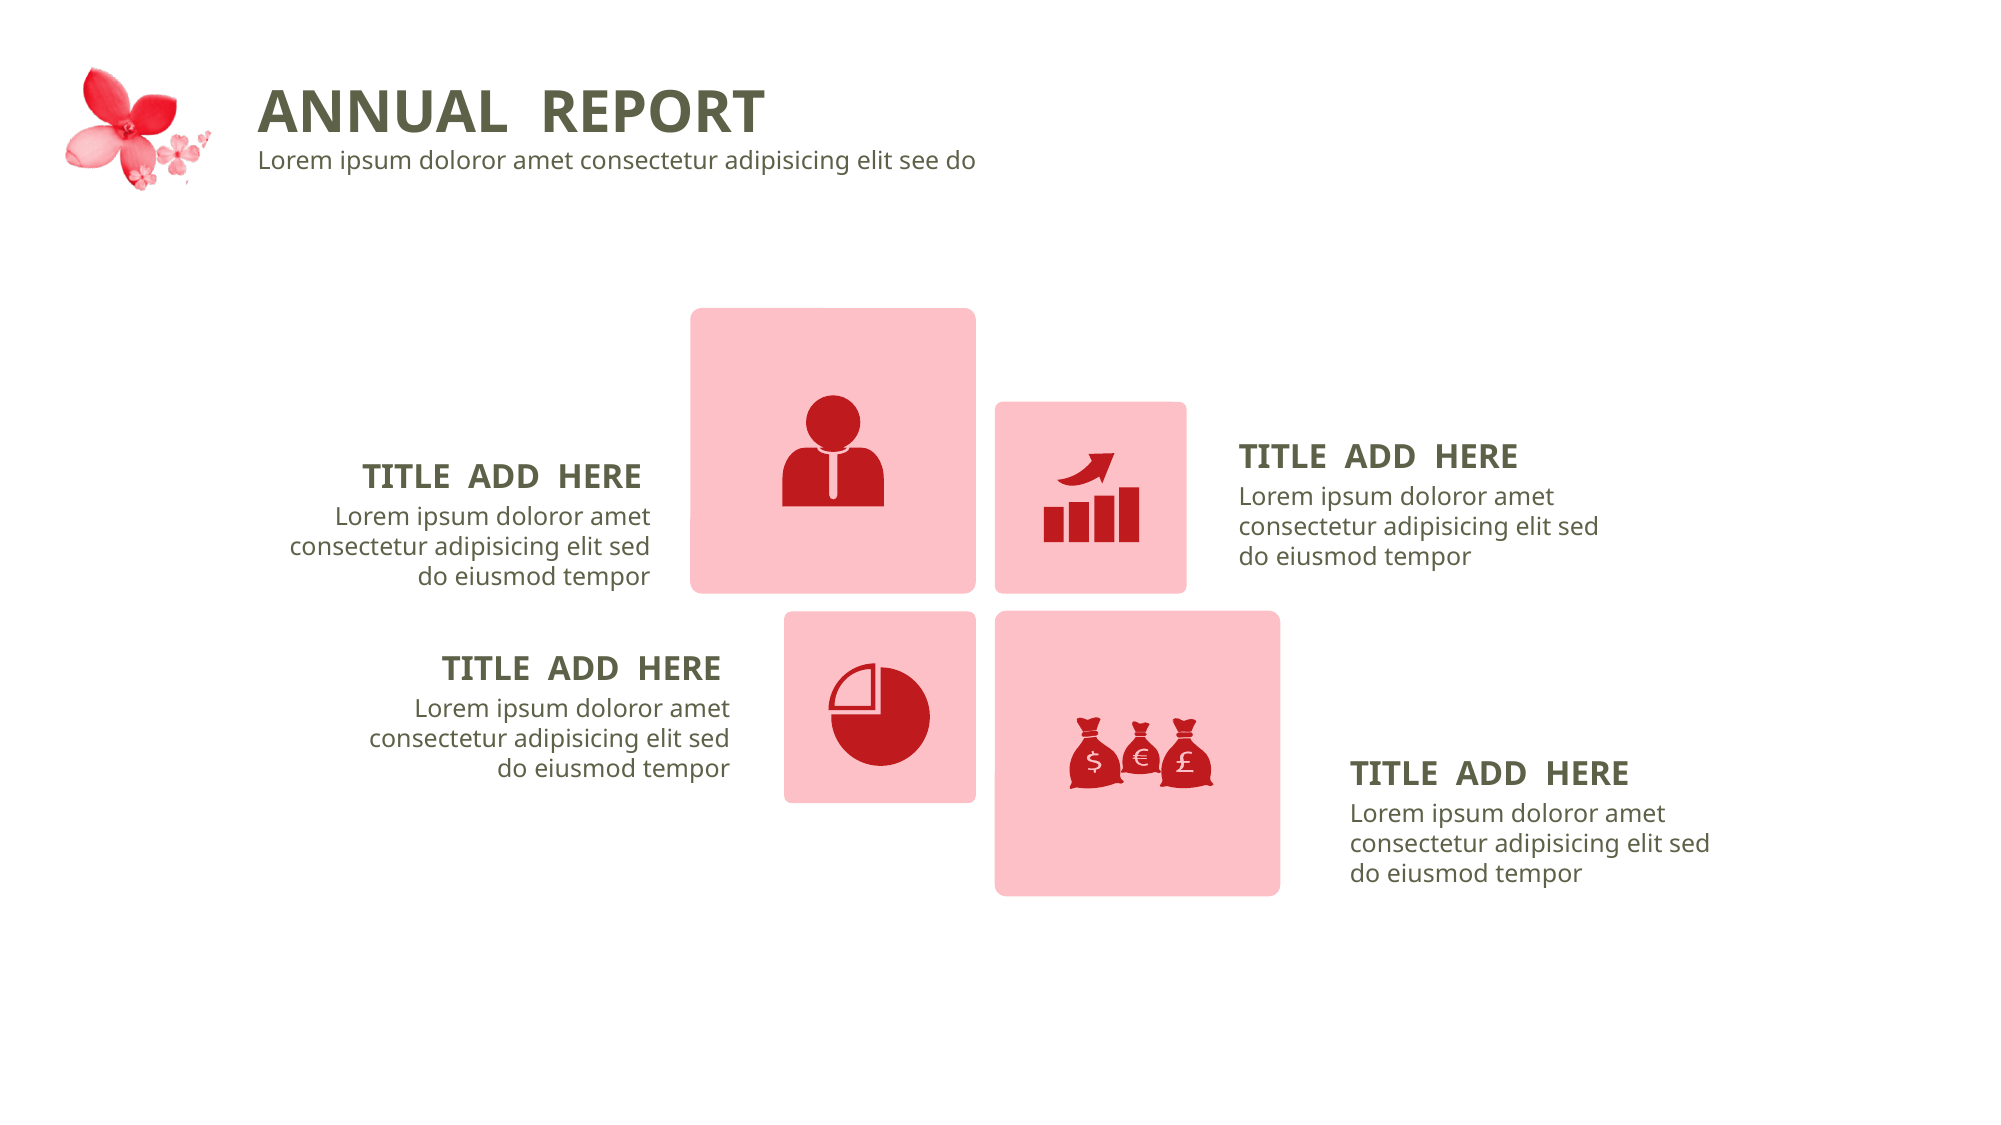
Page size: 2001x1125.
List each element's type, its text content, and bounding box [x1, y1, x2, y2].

text_box [782, 610, 977, 805]
text_box TITLE ADD HERE [351, 639, 746, 695]
picture [43, 47, 225, 228]
text_box [689, 306, 977, 595]
text_box Lorem ipsum doloror amet consectetur adipisicing elit sed do eiusmod tempor [1223, 483, 1618, 578]
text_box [1043, 453, 1140, 543]
text_box Lorem ipsum doloror amet consectetur adipisicing elit sed do eiusmod tempor [1335, 800, 1729, 895]
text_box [1064, 715, 1215, 790]
text_box ANNUAL REPORT [243, 67, 874, 152]
text_box TITLE ADD HERE [1223, 427, 1618, 483]
text_box TITLE ADD HERE [272, 447, 666, 503]
text_box [993, 400, 1188, 595]
text_box TITLE ADD HERE [1335, 744, 1729, 800]
text_box Lorem ipsum doloror amet consectetur adipisicing elit see do [242, 137, 1259, 182]
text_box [782, 395, 884, 507]
text_box [993, 609, 1282, 898]
text_box Lorem ipsum doloror amet consectetur adipisicing elit sed do eiusmod tempor [351, 695, 746, 790]
text_box Lorem ipsum doloror amet consectetur adipisicing elit sed do eiusmod tempor [272, 503, 666, 598]
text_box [828, 663, 930, 766]
